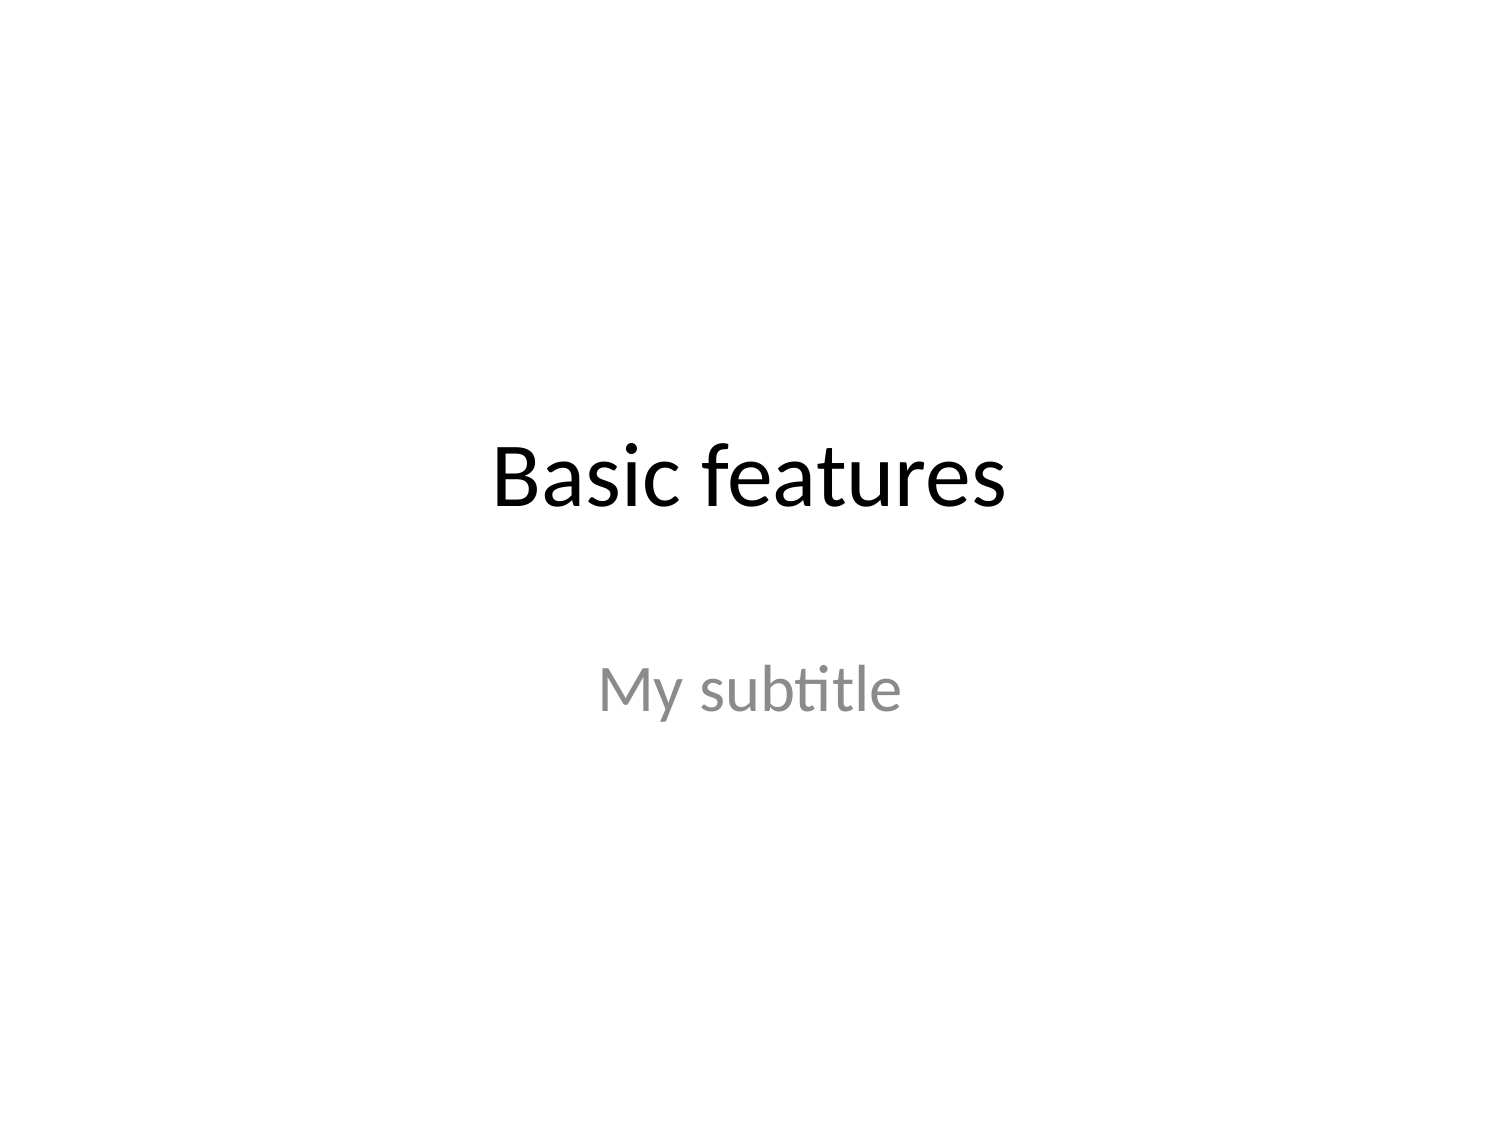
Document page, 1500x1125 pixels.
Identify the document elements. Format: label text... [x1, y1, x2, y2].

title Basic features [112, 349, 1388, 591]
subtitle My subtitle [225, 637, 1275, 925]
